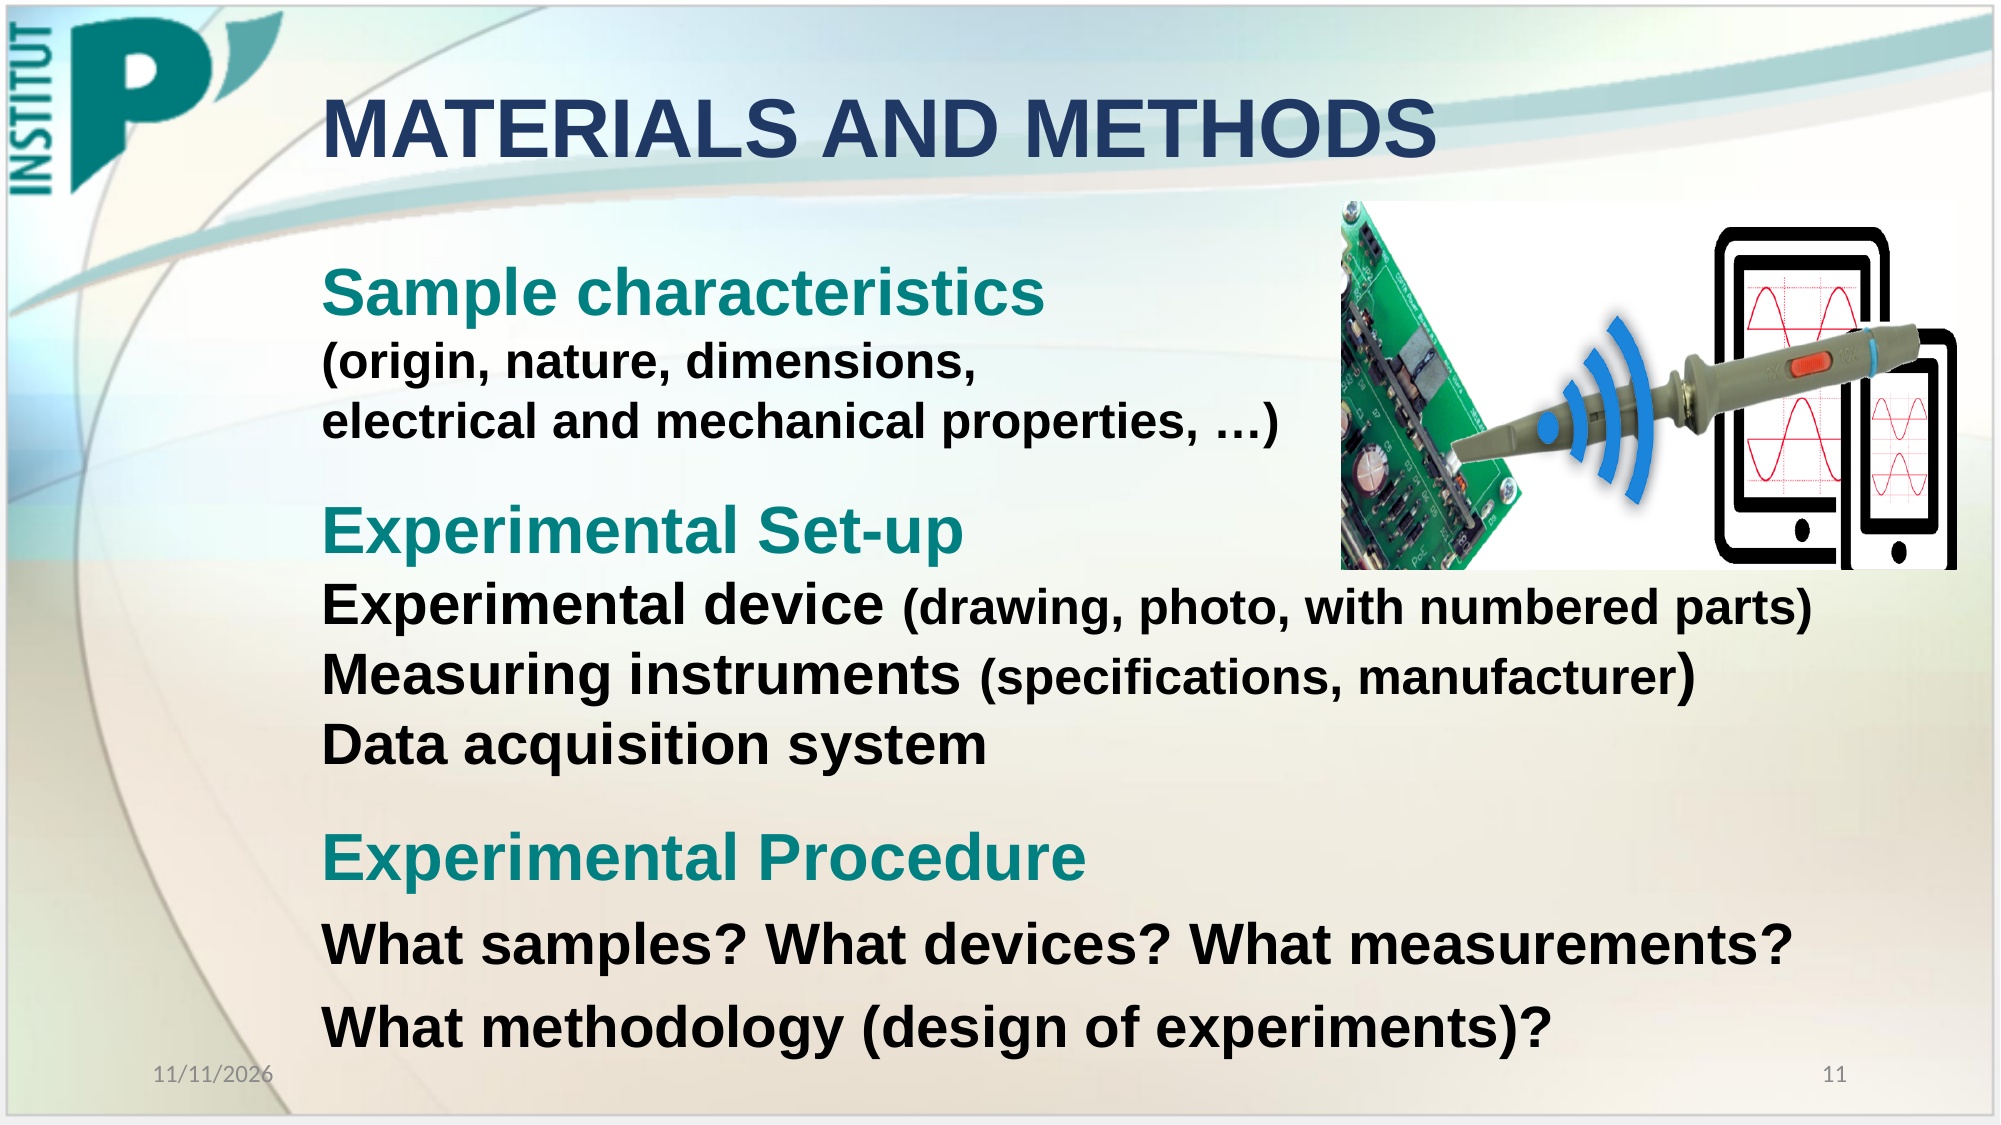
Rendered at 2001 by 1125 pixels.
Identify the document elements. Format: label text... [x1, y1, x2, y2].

picture [1341, 201, 1957, 570]
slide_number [137, 1042, 306, 1103]
picture [0, 0, 2001, 1125]
text_box MATERIALS AND METHODS Sample characteristics (origin, nature, dimensions, electrical and mechanical properties, …) Experimental Set-up Experimental device (drawing, photo, with numbered parts) Measuring instruments (specifications, manufacturer) Data acquisition system Experimental Procedure What samples? What devices? What measurements? What methodology (design of experiments)? [306, 66, 2000, 1125]
